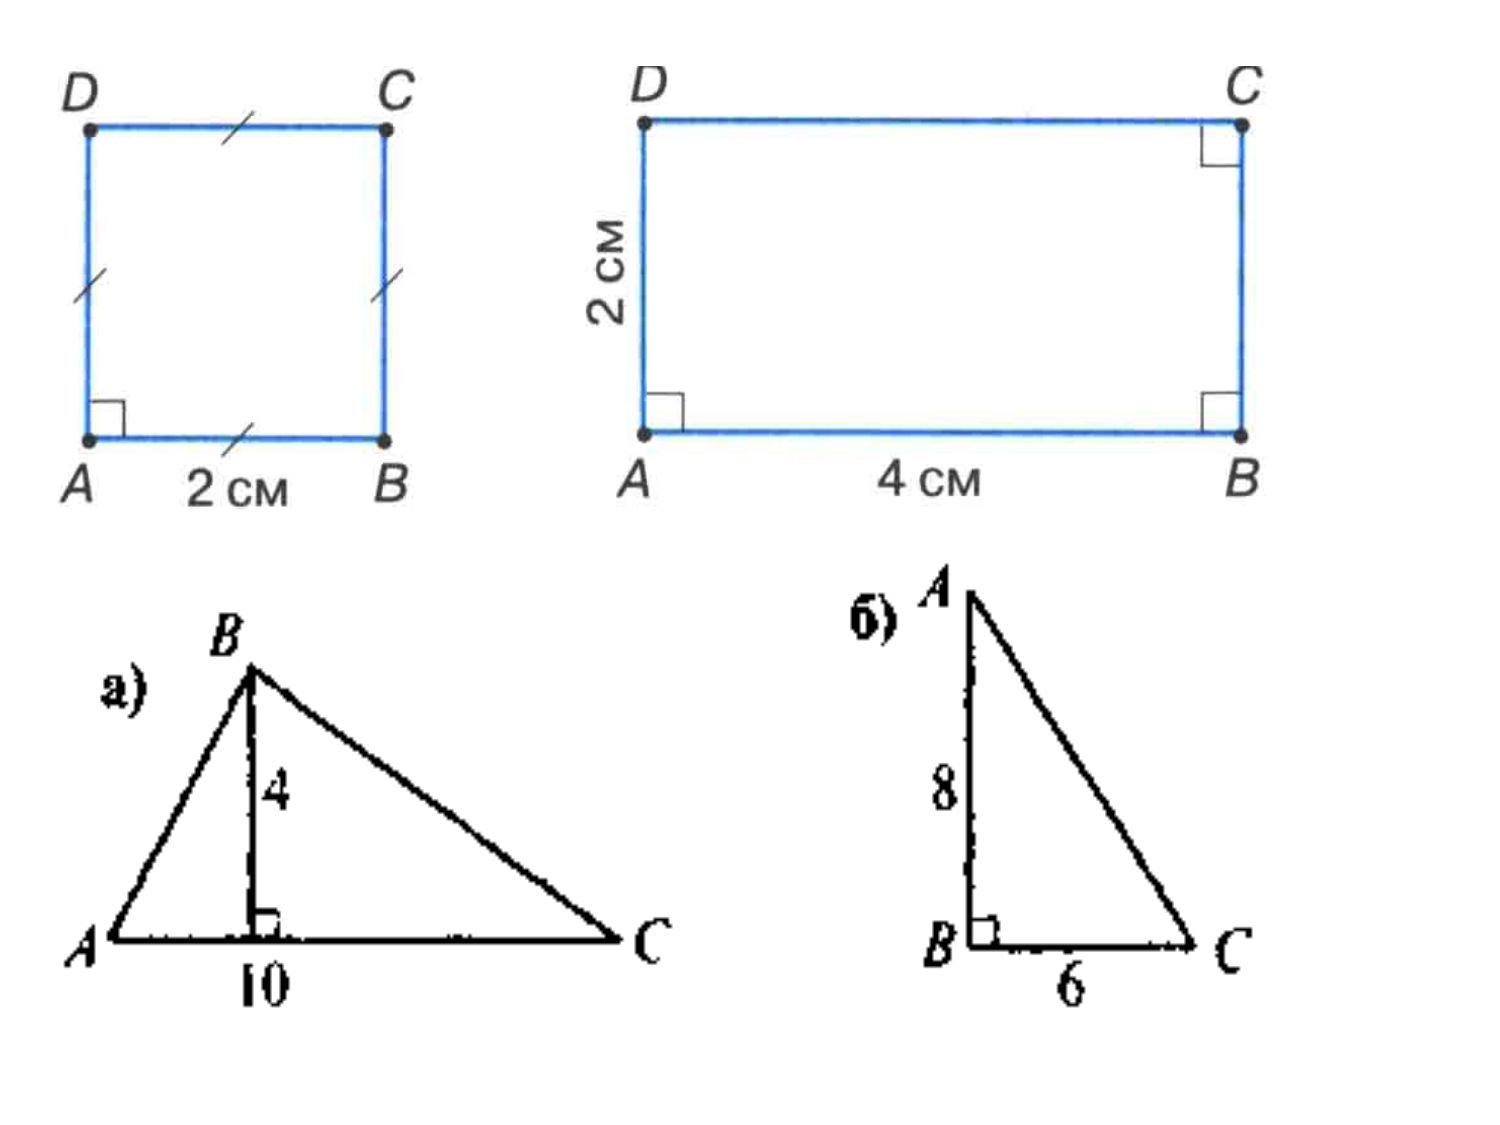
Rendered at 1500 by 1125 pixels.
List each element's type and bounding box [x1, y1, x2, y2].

picture [29, 562, 1294, 1024]
picture [34, 66, 1311, 511]
